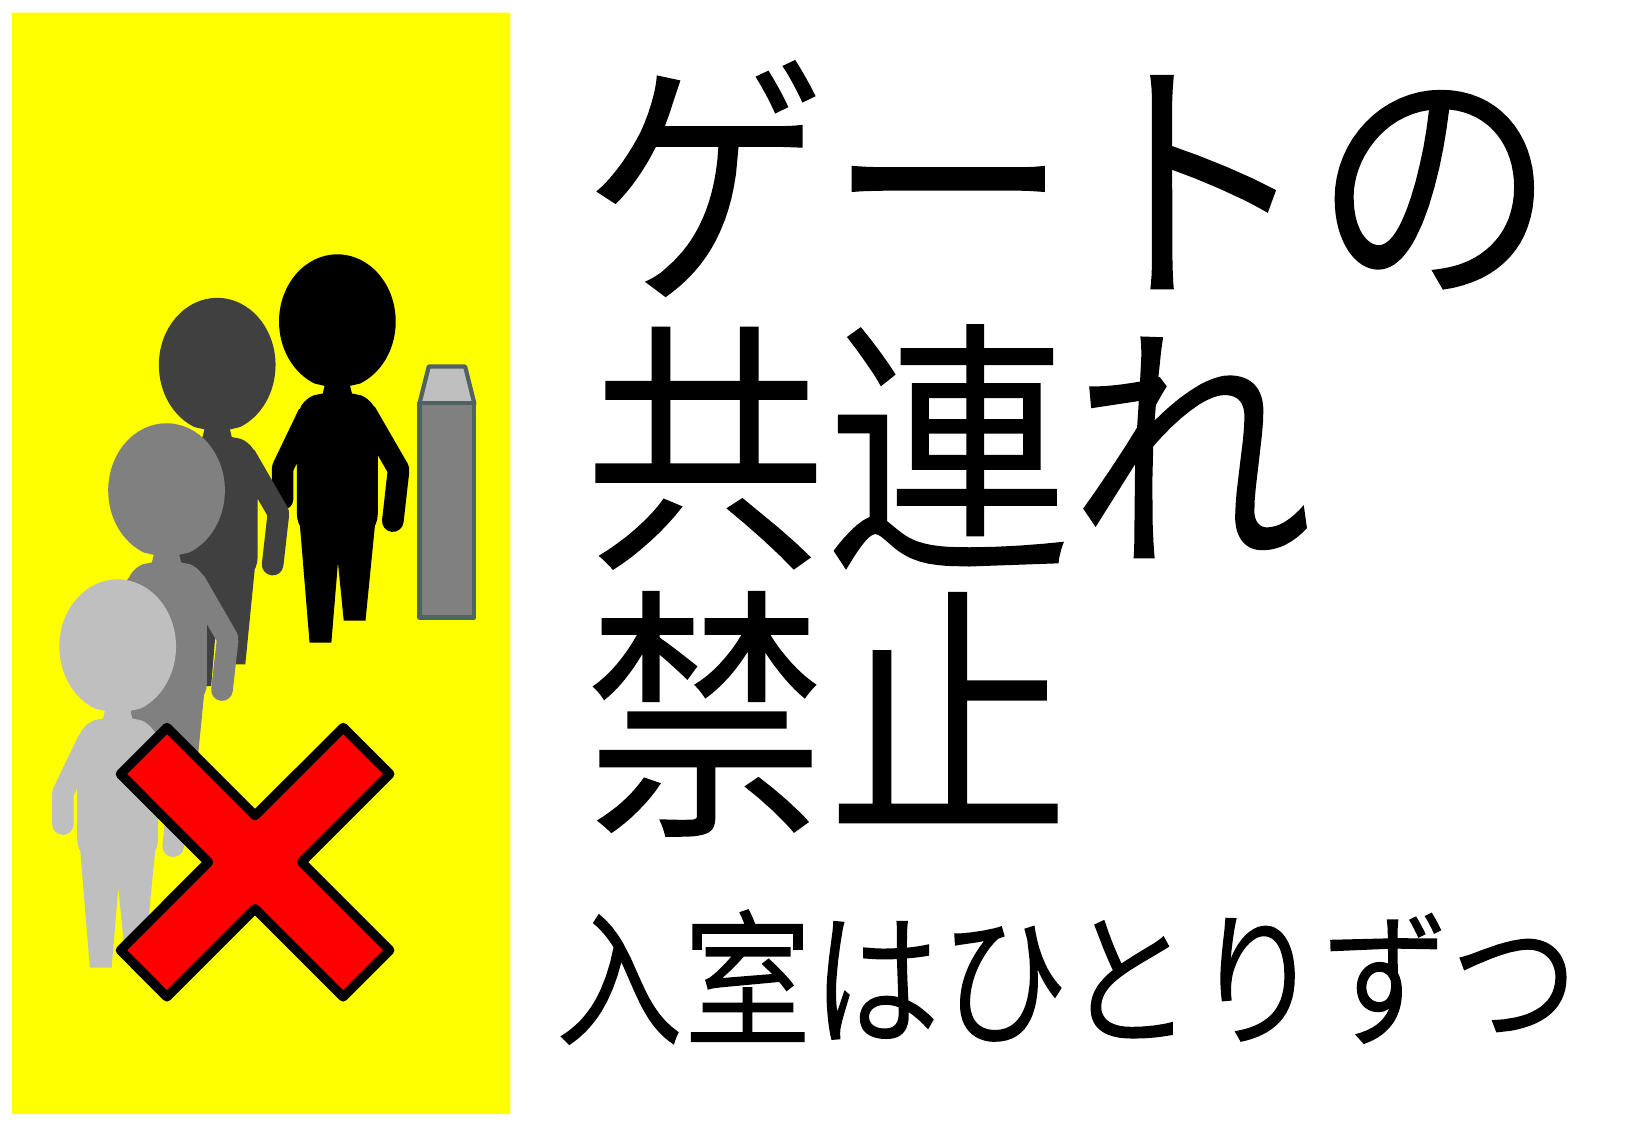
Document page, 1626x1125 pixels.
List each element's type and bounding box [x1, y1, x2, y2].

text_box [143, 976, 191, 999]
text_box [319, 976, 367, 999]
text_box [10, 10, 512, 1116]
text_box [419, 366, 475, 618]
text_box [51, 254, 410, 968]
